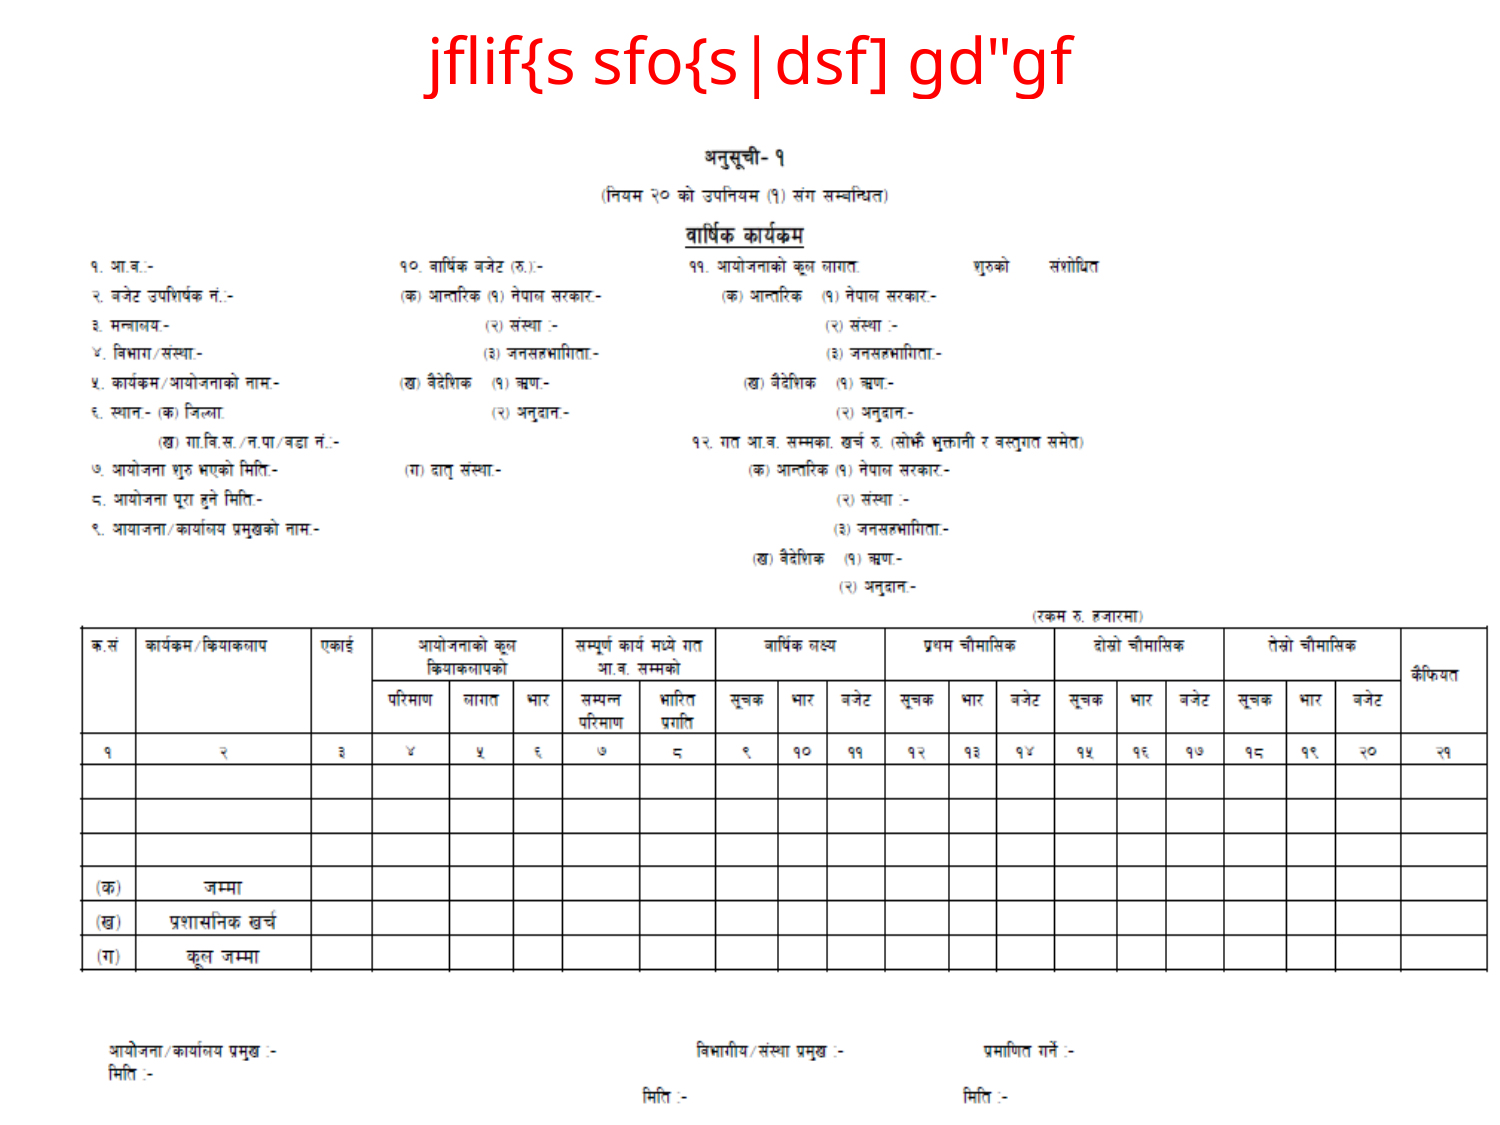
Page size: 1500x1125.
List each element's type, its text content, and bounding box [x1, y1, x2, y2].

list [0, 99, 1500, 1125]
title jflif{s sfo{s|dsf] gd"gf [75, 12, 1425, 98]
